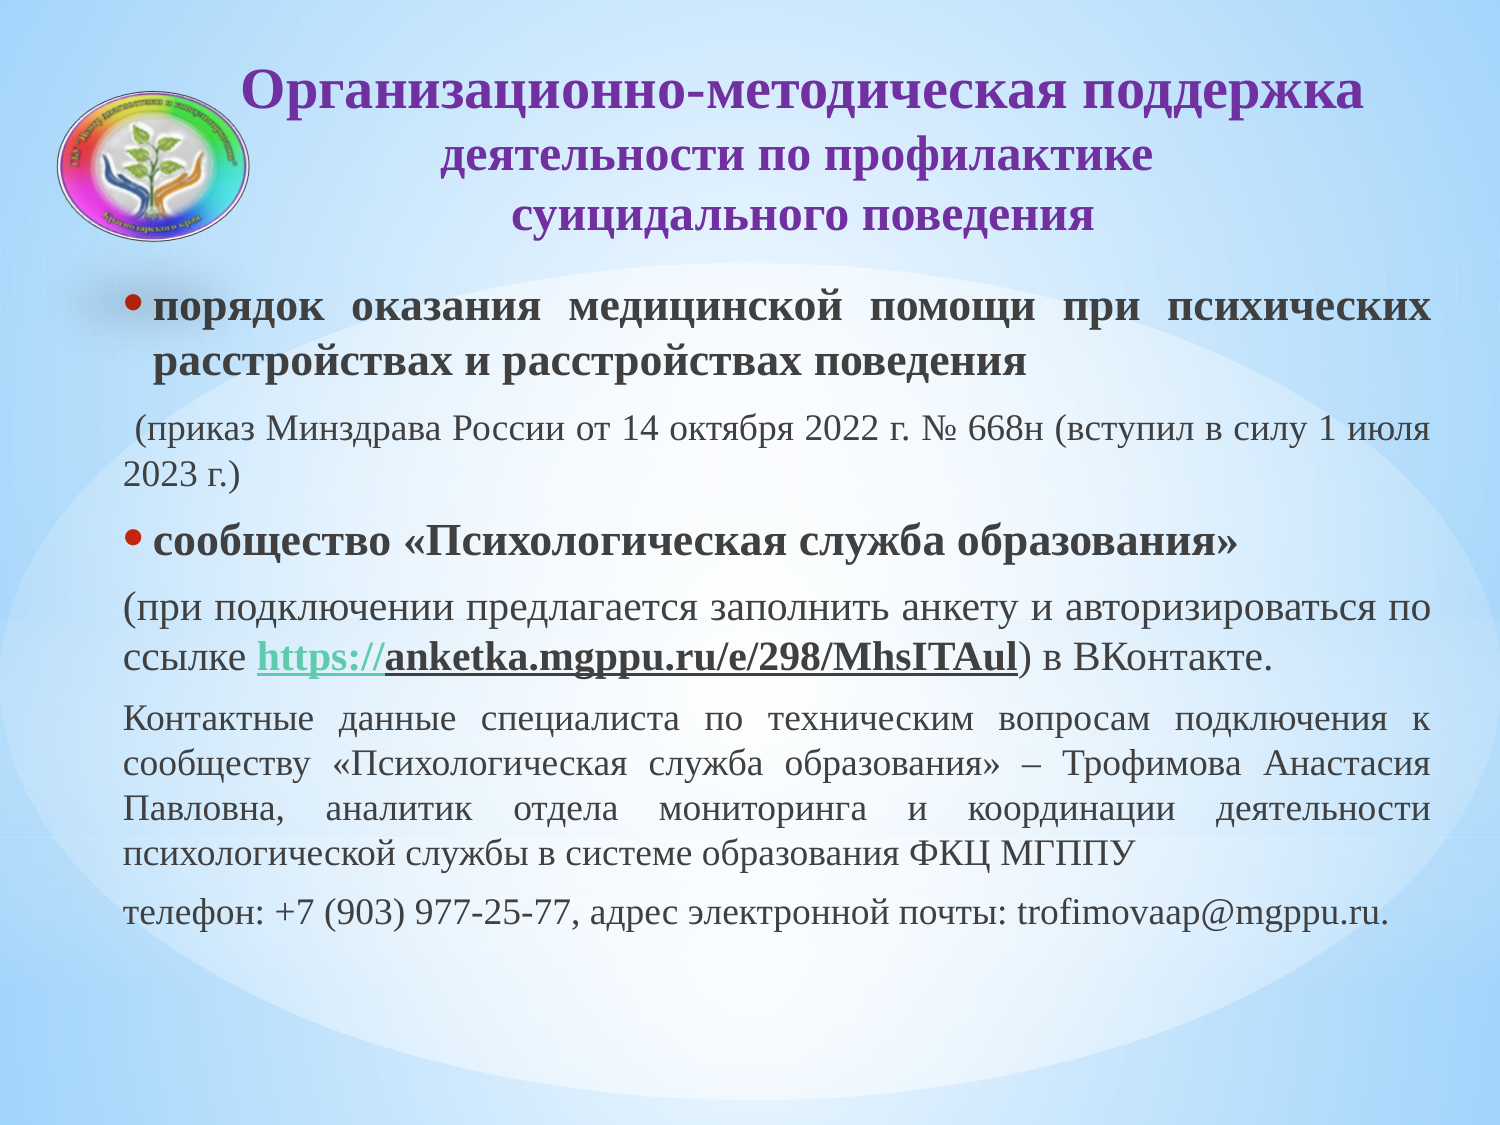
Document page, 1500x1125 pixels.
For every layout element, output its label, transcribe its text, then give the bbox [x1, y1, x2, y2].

list порядок оказания медицинской помощи при психических расстройствах и расстройствах поведения (приказ Минздрава России от 14 октября 2022 г. № 668н (вступил в силу 1 июля 2023 г.) сообщество «Психологическая служба образования» (при подключении предлагается заполнить анкету и авторизироваться по ссылке https://anketka.mgppu.ru/e/298/MhsITAul) в ВКонтакте. Контактные данные специалиста по техническим вопросам подключения к сообществу «Психологическая служба образования» – Трофимова Анастасия Павловна, аналитик отдела мониторинга и координации деятельности психологической службы в системе образования ФКЦ МГППУ телефон: +7 (903) 977-25-77, адрес электронной почты: trofimovaap@mgppu.ru. [100, 267, 1447, 1047]
picture [11, 89, 296, 382]
title Организационно-методическая поддержка деятельности по профилактике суицидального поведения [206, 42, 1400, 267]
